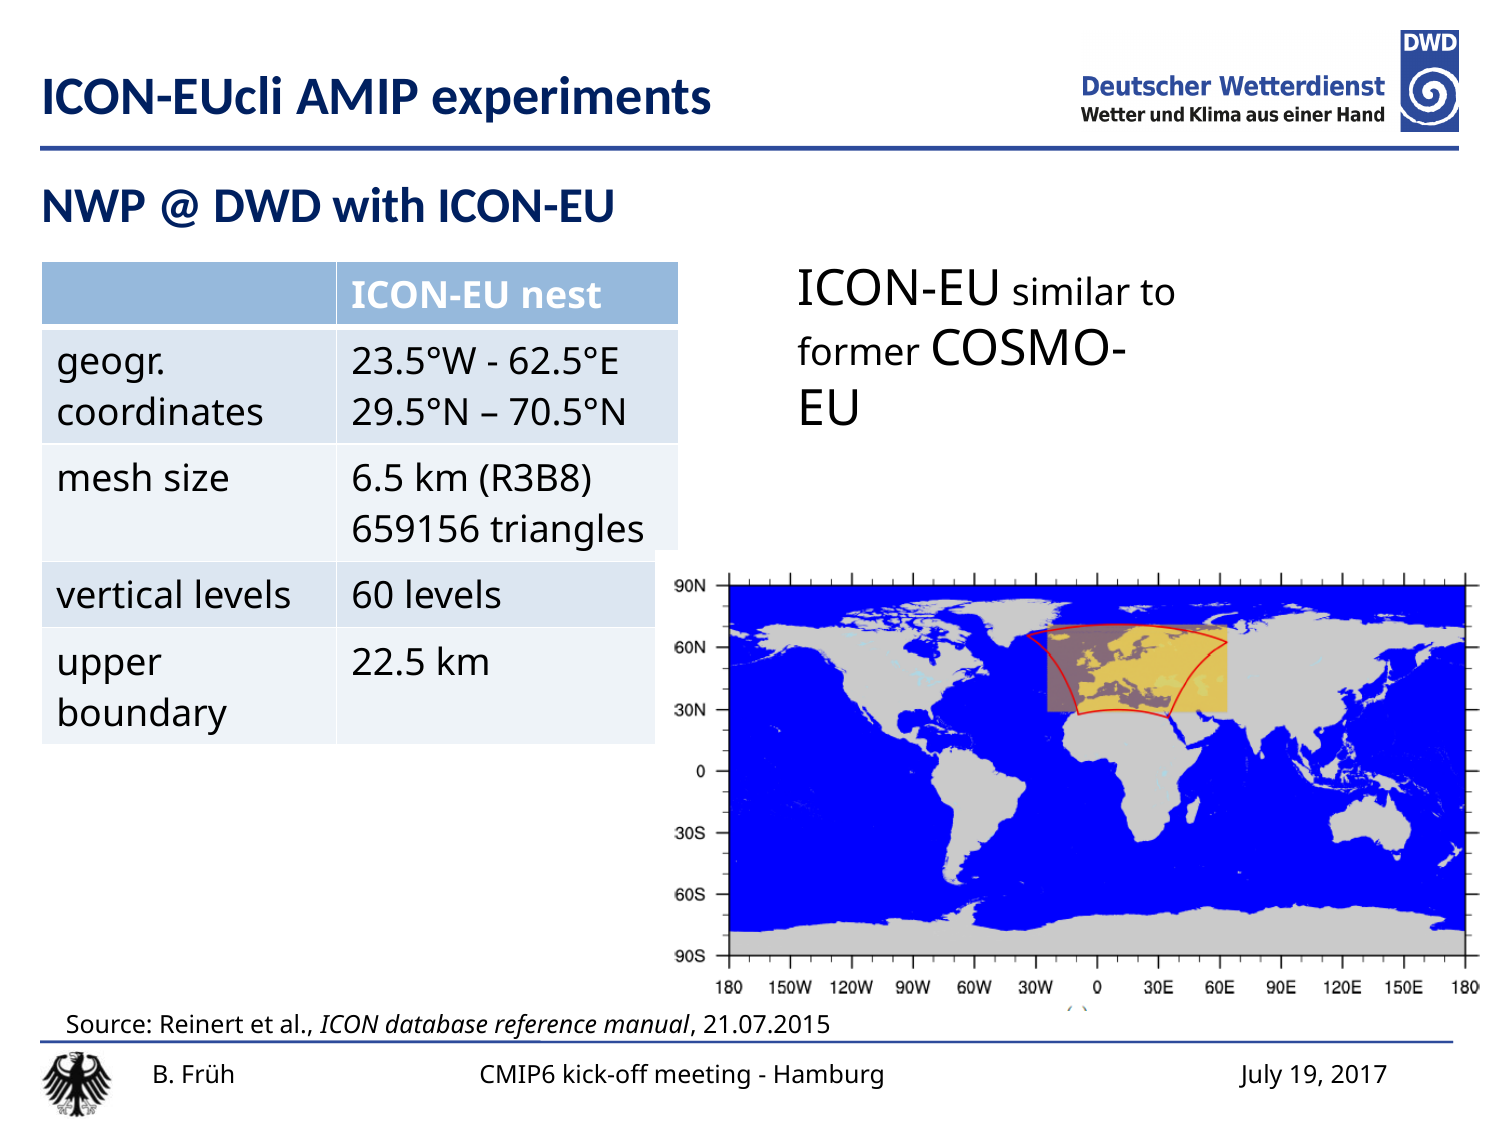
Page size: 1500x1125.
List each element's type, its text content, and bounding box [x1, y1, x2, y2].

table_cell 22.5 km [337, 628, 650, 744]
table_cell mesh size [42, 445, 336, 561]
picture [1081, 30, 1459, 132]
table_cell 6.5 km (R3B8) 659156 triangles [337, 445, 678, 561]
picture [40, 1050, 114, 1119]
table_cell geogr. coordinates [42, 330, 336, 443]
picture [655, 550, 1497, 1011]
table_cell 23.5°W - 62.5°E 29.5°N – 70.5°N [337, 330, 678, 443]
table_cell 60 levels [337, 562, 650, 627]
table_header [42, 262, 336, 324]
table_header ICON-EU nest [337, 262, 678, 324]
text_box ICON-EU similar to former COSMO-EU [797, 255, 1188, 436]
table_cell vertical levels [42, 562, 336, 627]
text_box ICON-EUcli AMIP experiments [41, 60, 1069, 126]
text_box Source: Reinert et al., ICON database reference manual, 21.07.2015 [51, 1001, 846, 1046]
title NWP @ DWD with ICON-EU [41, 172, 1412, 244]
table_cell upper boundary [42, 628, 336, 744]
